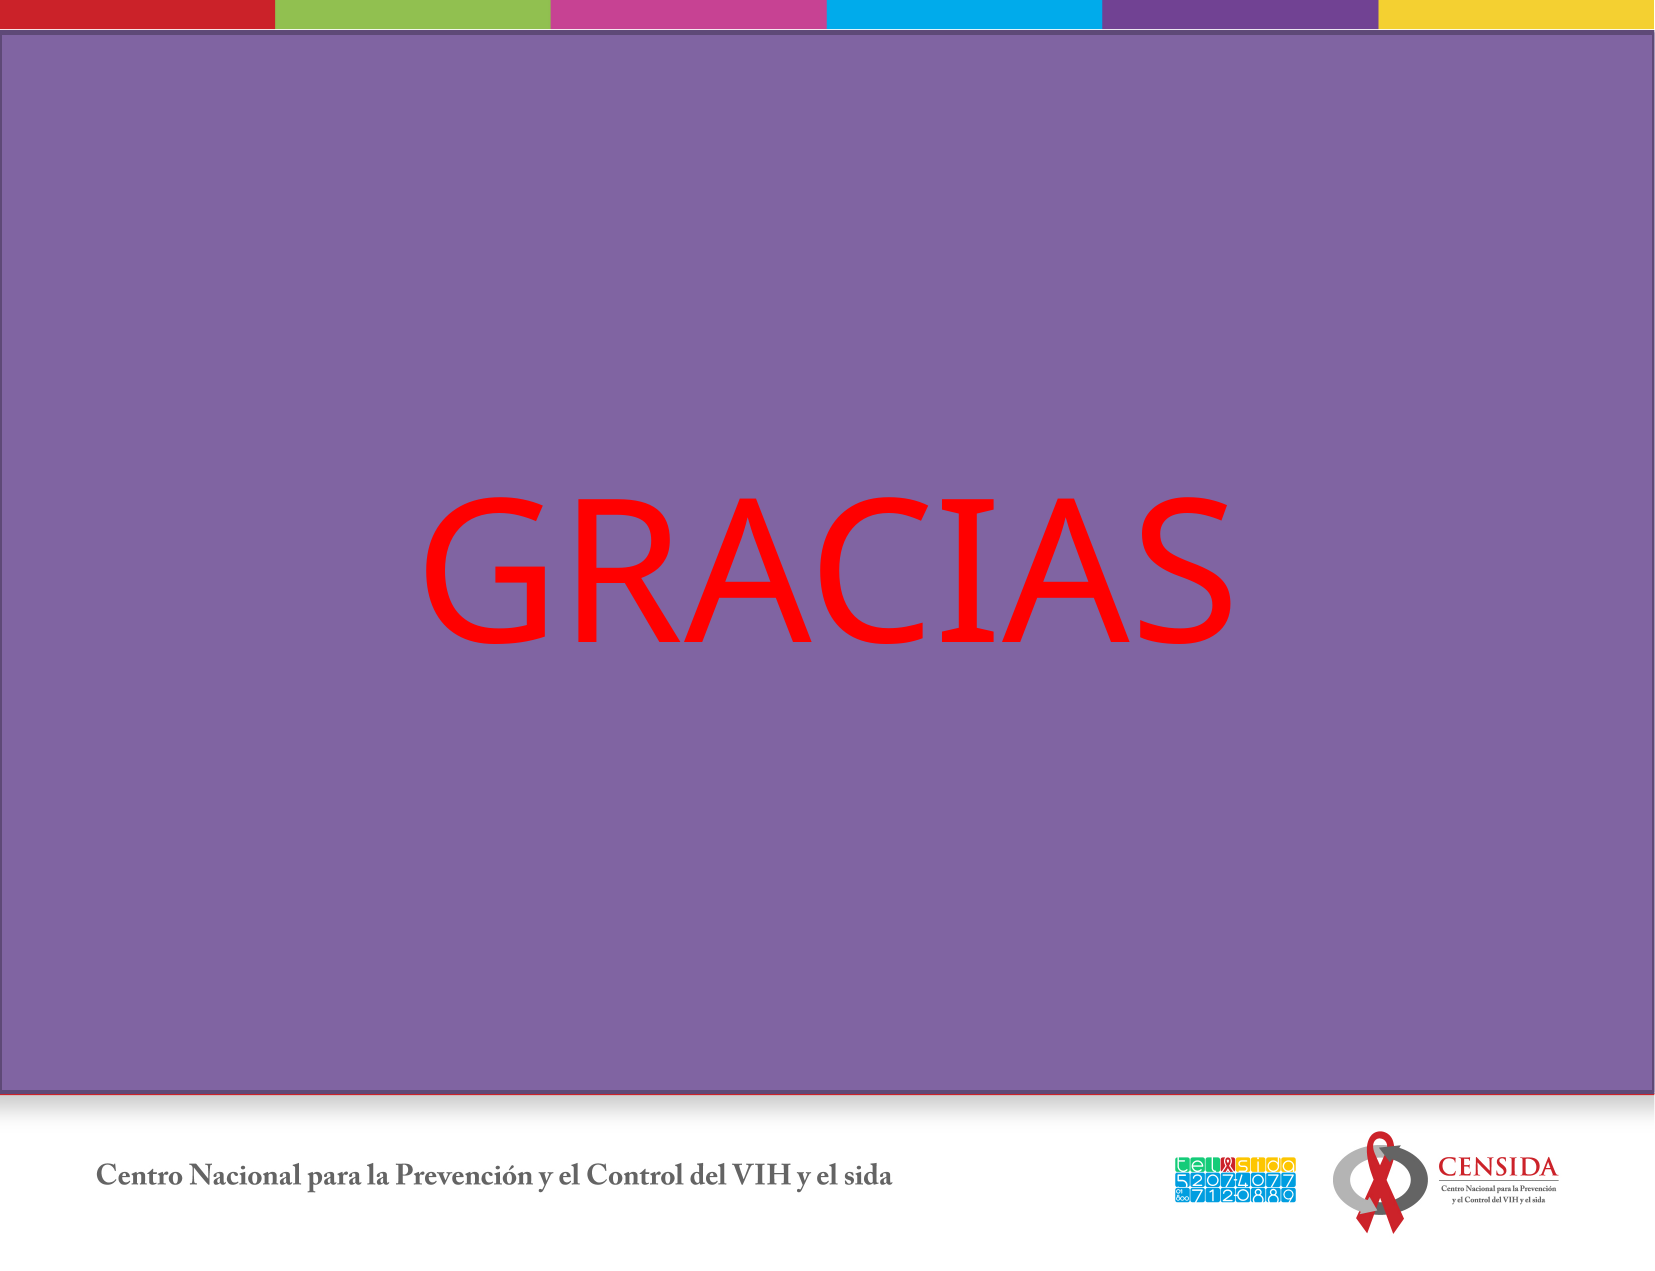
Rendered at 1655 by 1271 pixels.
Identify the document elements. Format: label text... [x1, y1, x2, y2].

picture [1103, 0, 1655, 30]
text_box GRACIAS [0, 30, 1655, 1094]
picture [0, 1094, 1655, 1271]
picture [0, 0, 826, 30]
